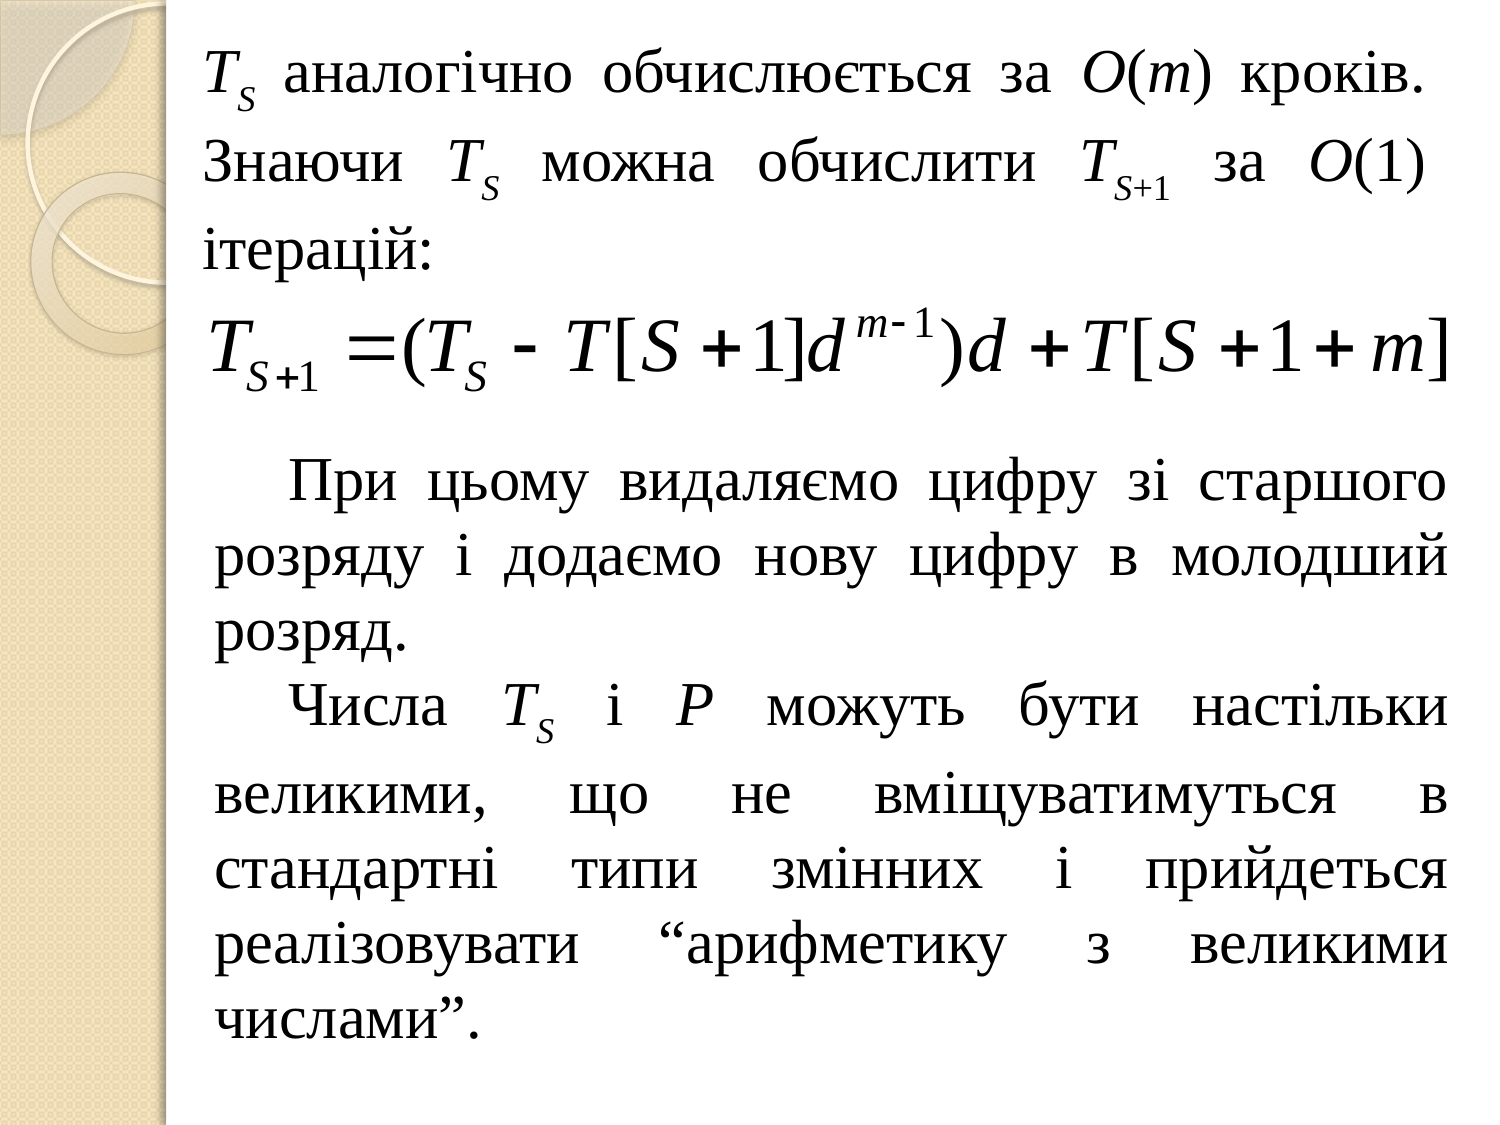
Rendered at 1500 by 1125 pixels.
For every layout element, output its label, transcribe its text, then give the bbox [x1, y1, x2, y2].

text_box При цьому видаляємо цифру зі старшого розряду і додаємо нову цифру в молодший розряд. Числа TS і Р можуть бути настільки великими, що не вміщуватимуться в стандартні типи змінних і прийдеться реалізовувати “арифметику з великими числами”. [199, 430, 1465, 1059]
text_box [198, 288, 1466, 411]
text_box TS аналогічно обчислюється за O(m) кроків. Знаючи TS можна обчислити TS+1 за O(1) ітерацій: [187, 22, 1442, 290]
